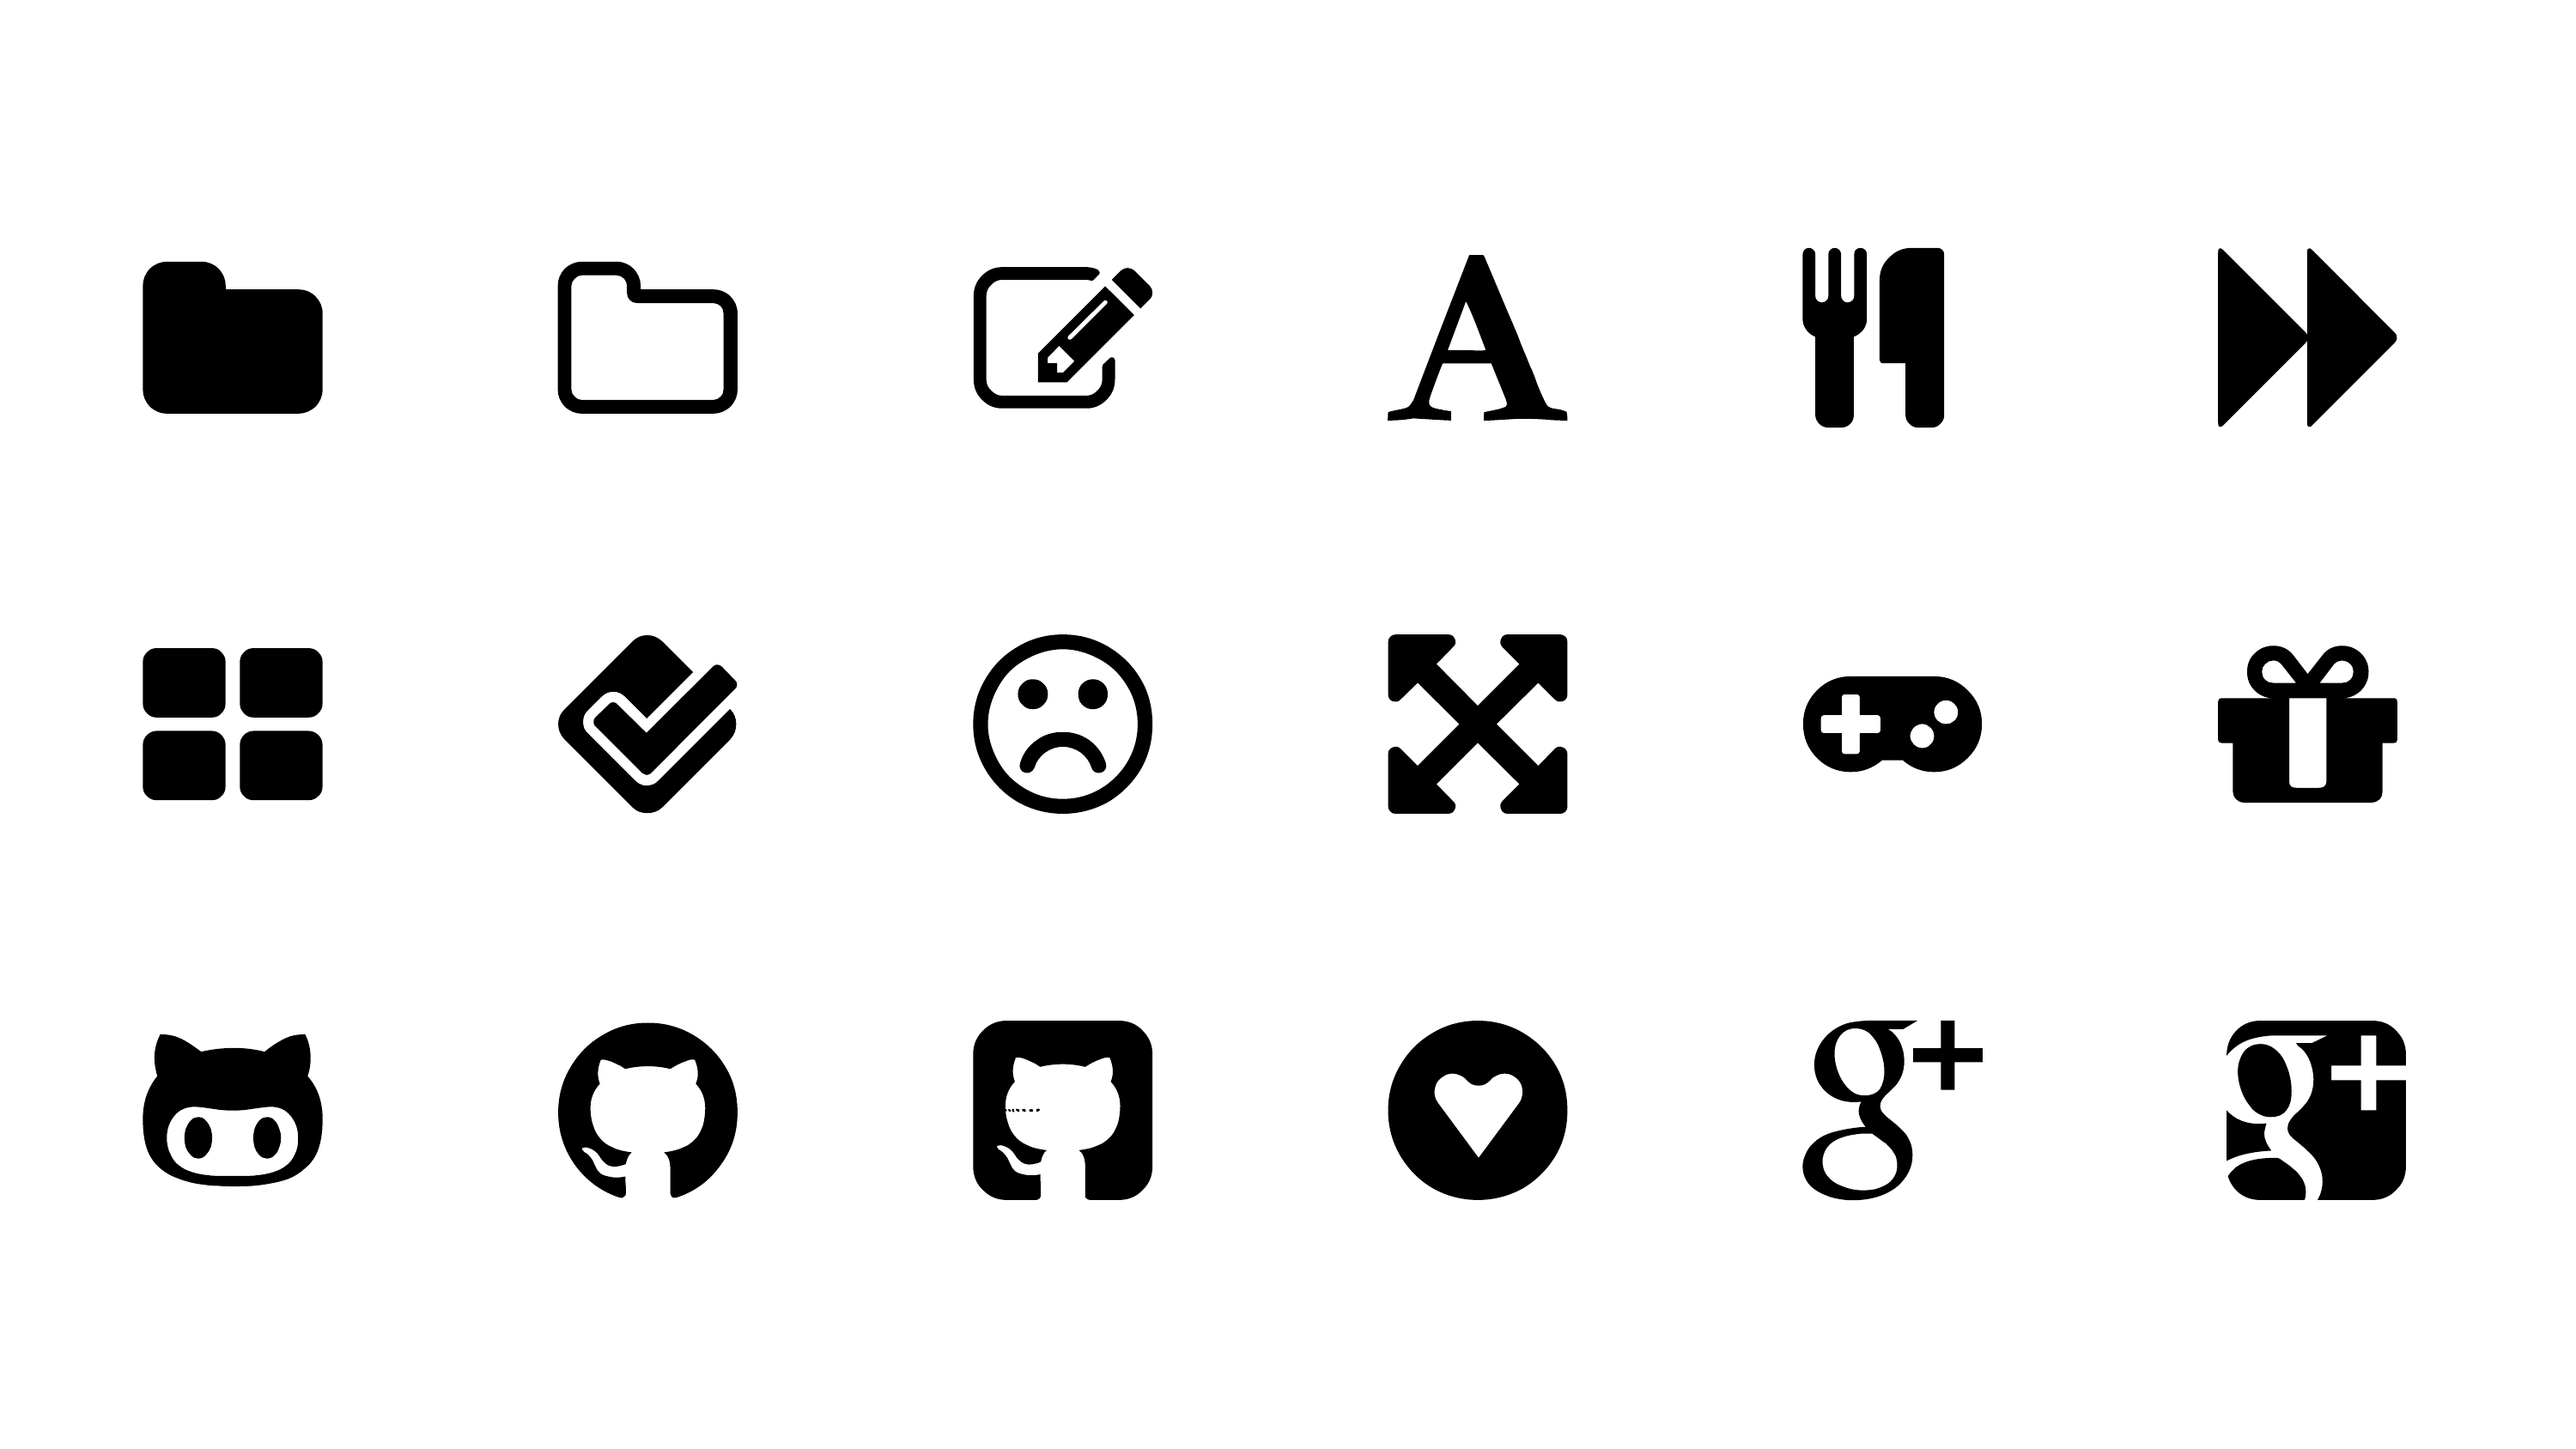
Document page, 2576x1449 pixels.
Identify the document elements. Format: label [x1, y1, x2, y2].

text_box [973, 266, 1153, 409]
text_box [1802, 1020, 1983, 1201]
text_box [558, 1022, 738, 1198]
text_box [143, 647, 323, 801]
text_box [1388, 634, 1568, 814]
text_box [1388, 1021, 1568, 1200]
text_box [557, 634, 738, 814]
text_box [973, 1021, 1153, 1200]
text_box [1388, 255, 1568, 421]
text_box [143, 261, 323, 414]
text_box [143, 1034, 323, 1187]
text_box [973, 634, 1153, 815]
text_box [2218, 248, 2397, 427]
text_box [1802, 676, 1983, 773]
text_box [557, 261, 738, 414]
text_box [2227, 1021, 2406, 1200]
text_box [2218, 646, 2397, 803]
text_box [1802, 247, 1945, 428]
